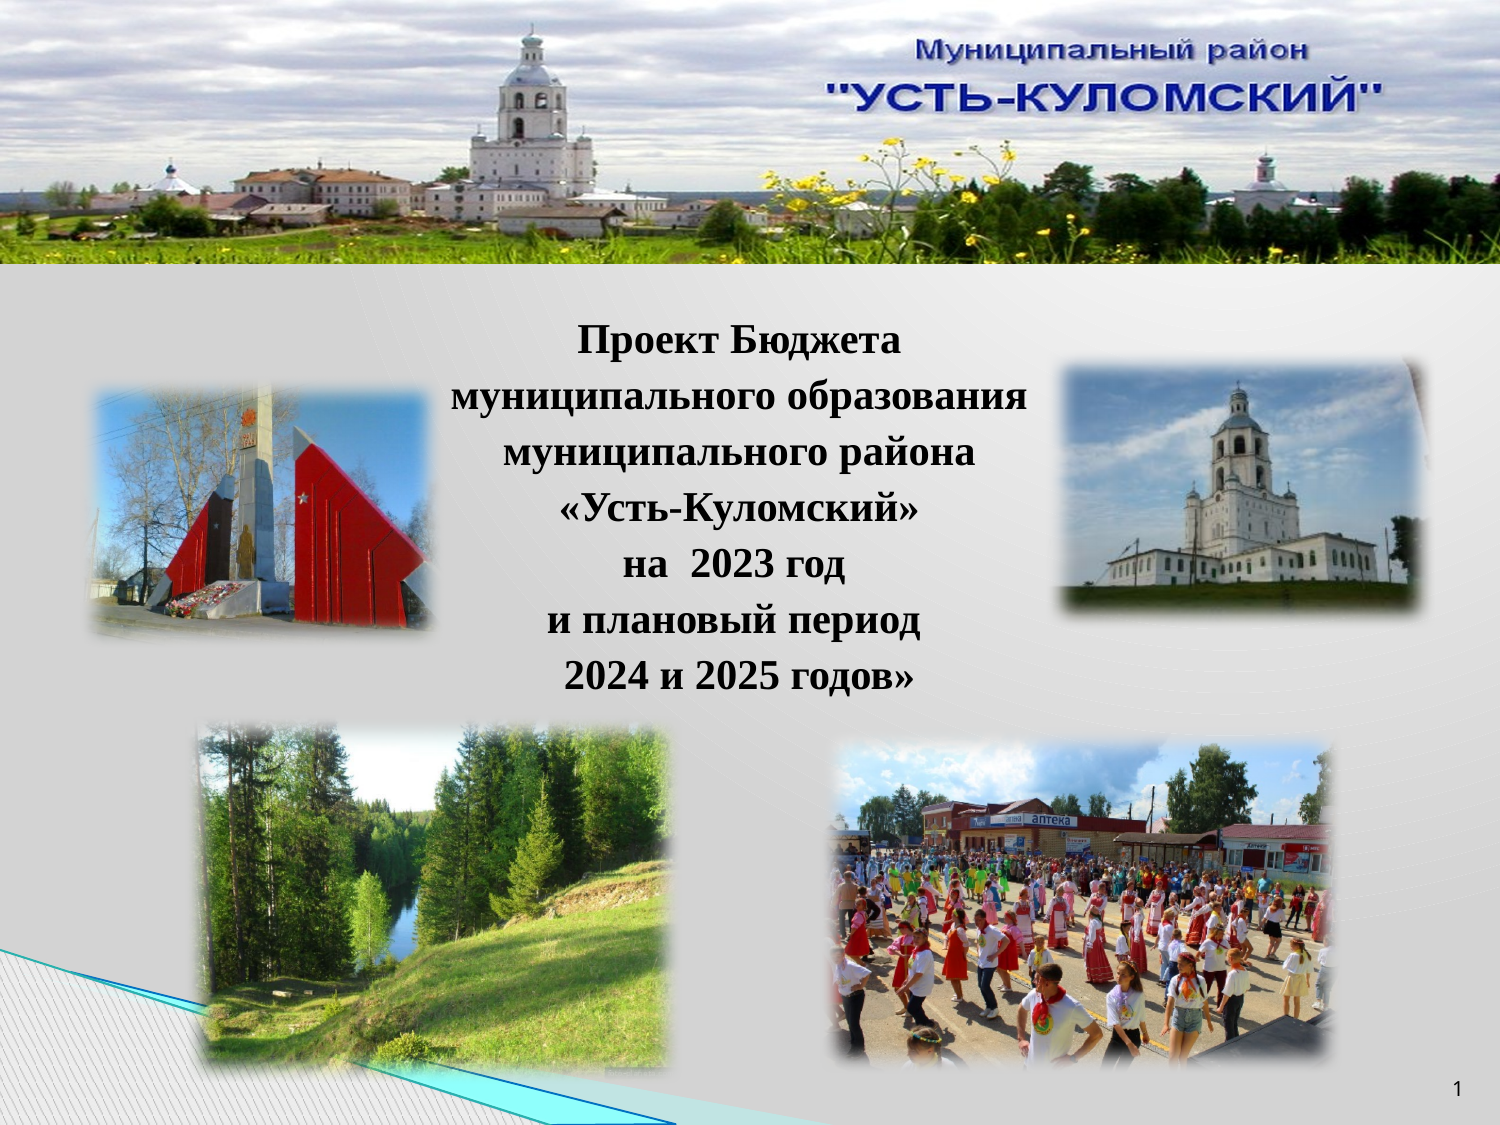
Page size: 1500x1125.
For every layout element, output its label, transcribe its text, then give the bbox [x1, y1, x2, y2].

picture [1044, 349, 1436, 630]
picture [820, 726, 1342, 1074]
picture [79, 374, 445, 649]
slide_number 1 [1418, 1051, 1479, 1112]
text_box Проект Бюджета муниципального образования муниципального района «Усть-Куломский» на 2023 год и плановый период 2024 и 2025 годов» [433, 278, 1046, 726]
picture [0, 0, 1500, 265]
picture [185, 715, 683, 1085]
